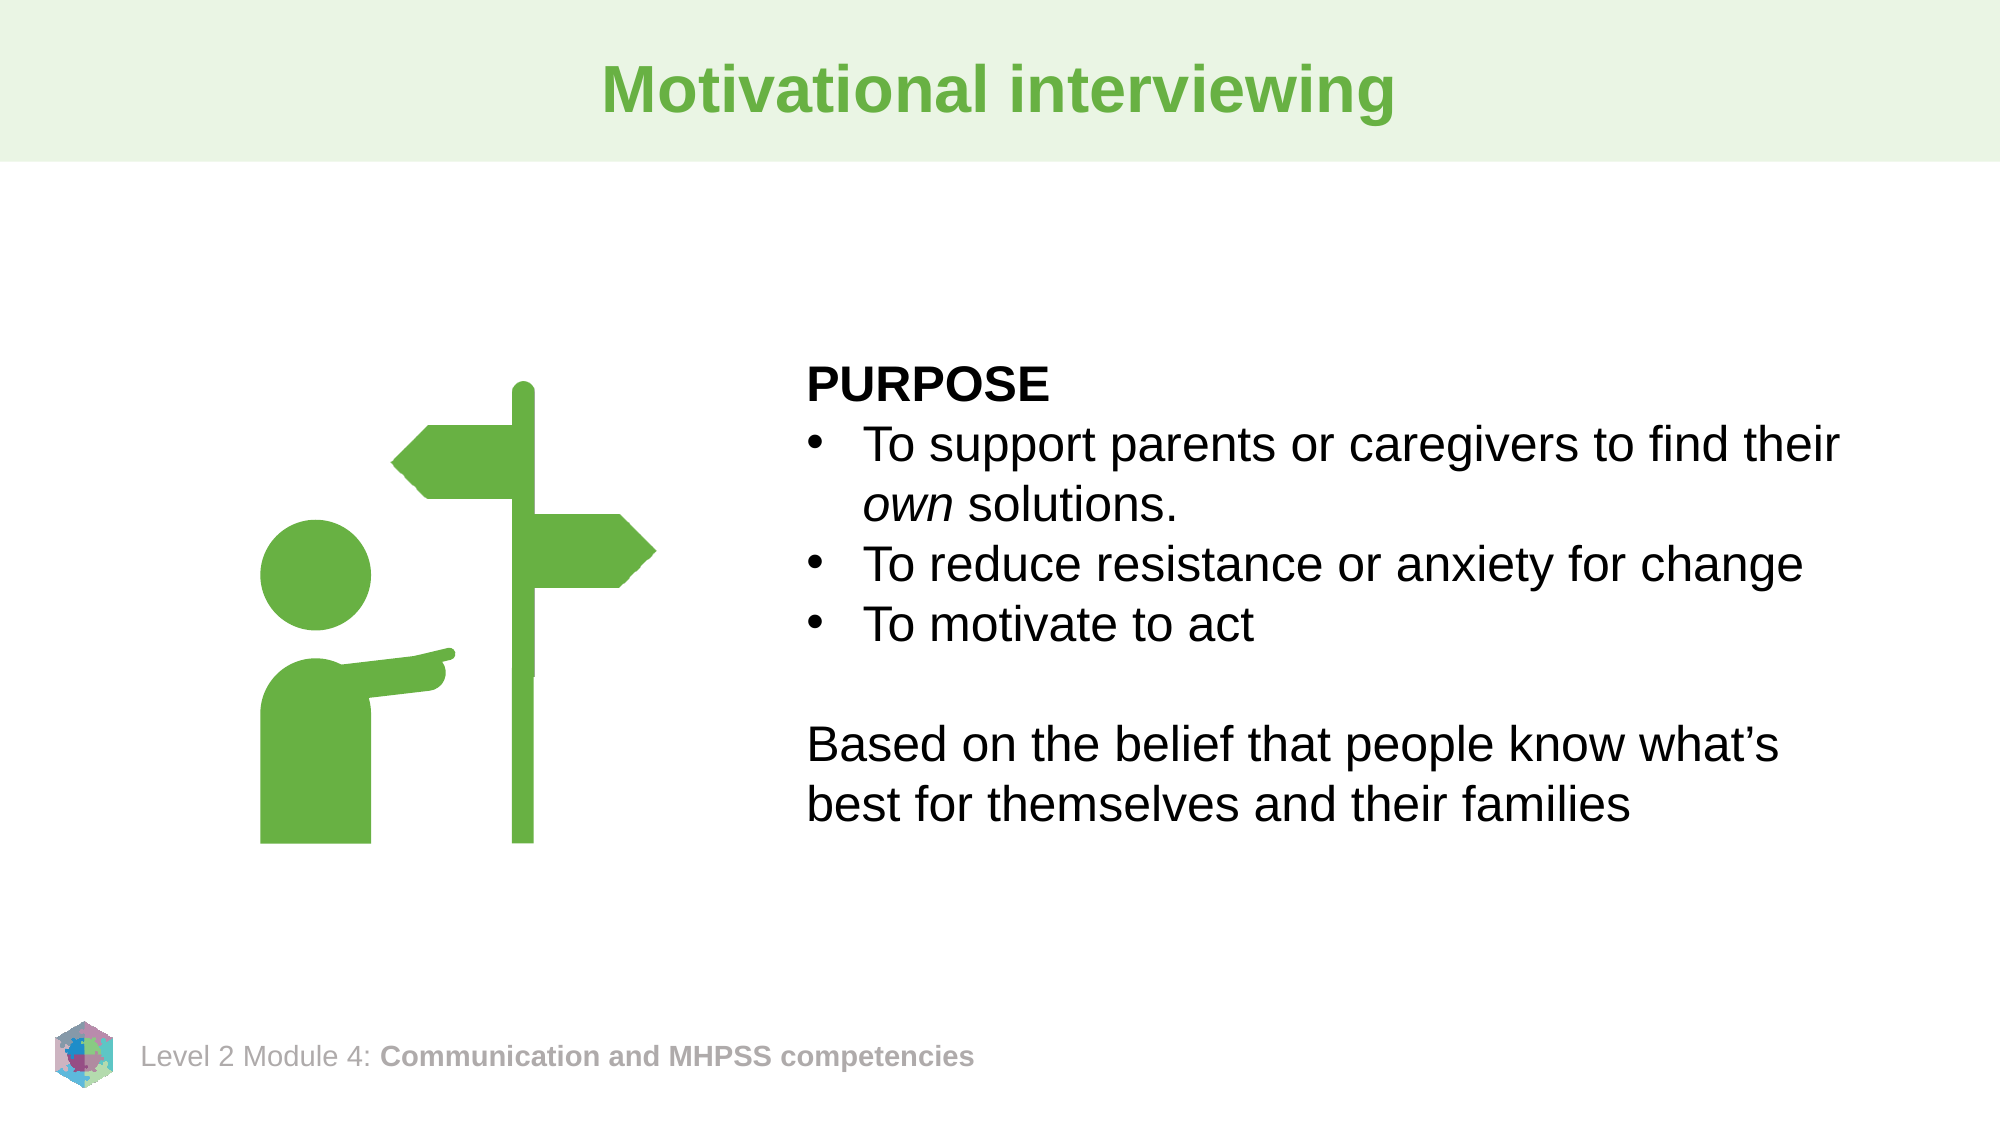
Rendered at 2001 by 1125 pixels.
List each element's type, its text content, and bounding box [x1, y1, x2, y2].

text_box PURPOSE To support parents or caregivers to find their own solutions. To reduce resistance or anxiety for change To motivate to act Based on the belief that people know what’s best for themselves and their families [791, 343, 1863, 839]
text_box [346, 351, 700, 844]
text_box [260, 519, 346, 844]
picture [55, 1021, 113, 1088]
title Motivational interviewing [137, 19, 1863, 163]
